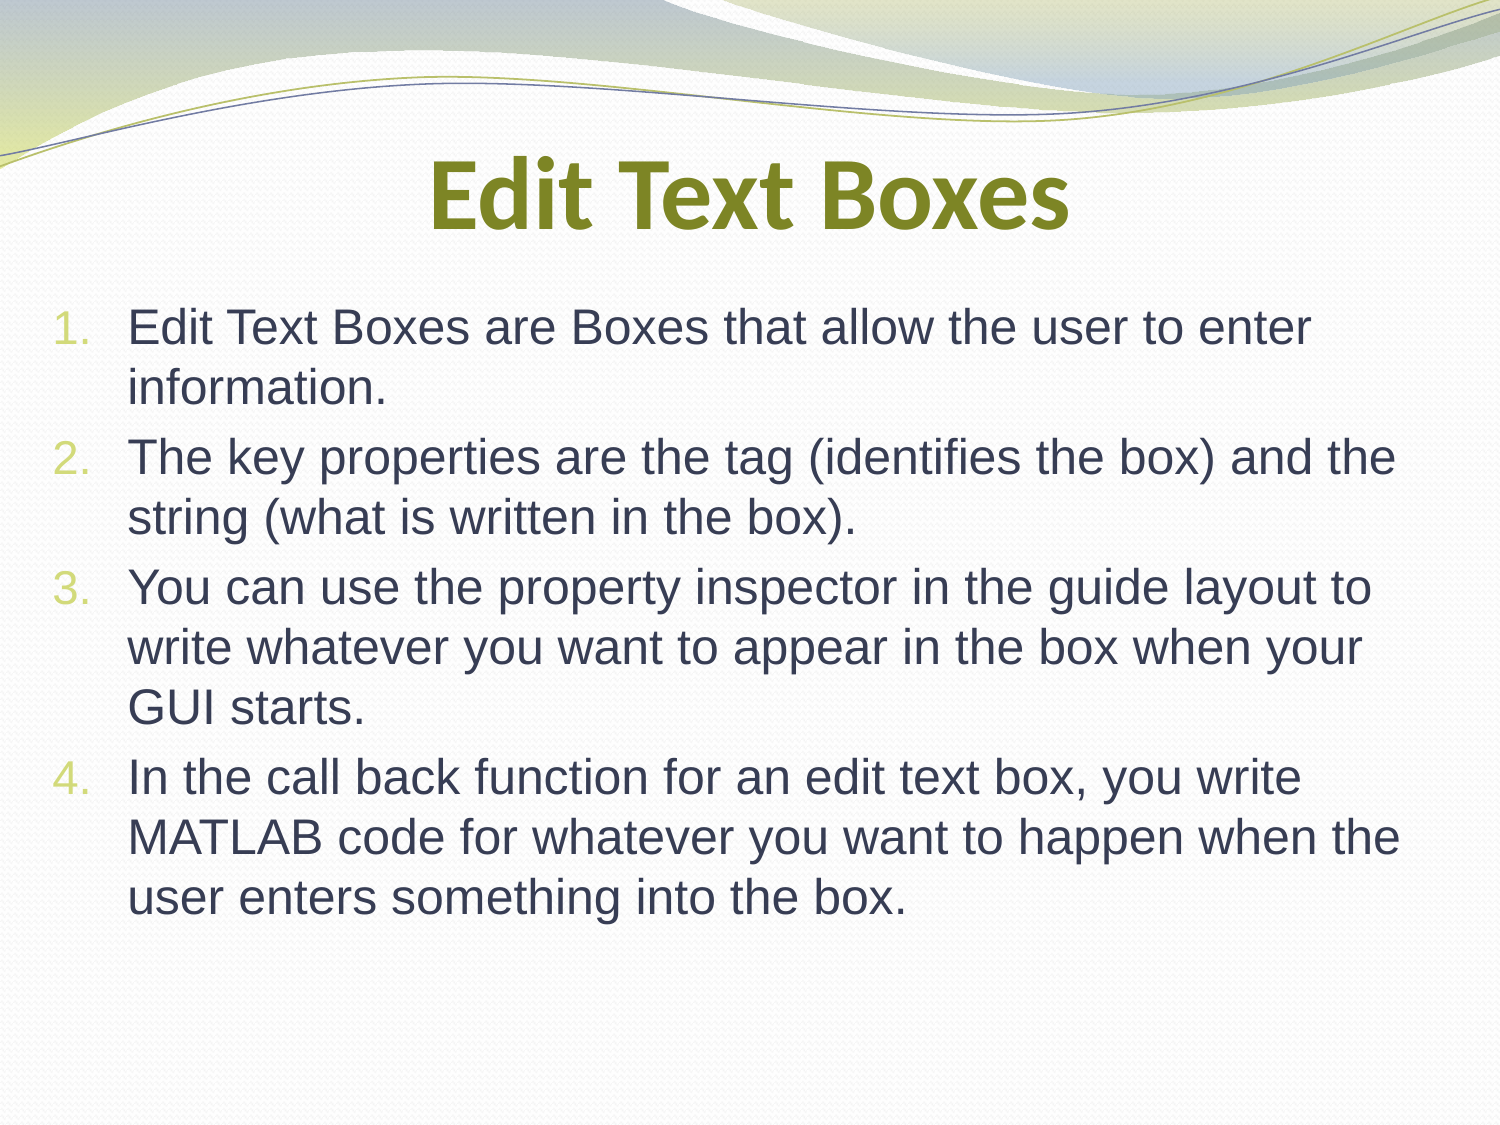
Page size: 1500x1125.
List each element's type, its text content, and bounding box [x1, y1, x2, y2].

title Edit Text Boxes [75, 62, 1425, 250]
list Edit Text Boxes are Boxes that allow the user to enter information. The key properties are the tag (identifies the box) and the string (what is written in the box). You can use the property inspector in the guide layout to write whatever you want to appear in the box when your GUI starts. In the call back function for an edit text box, you write MATLAB code for whatever you want to happen when the user enters something into the box. [37, 287, 1475, 1100]
